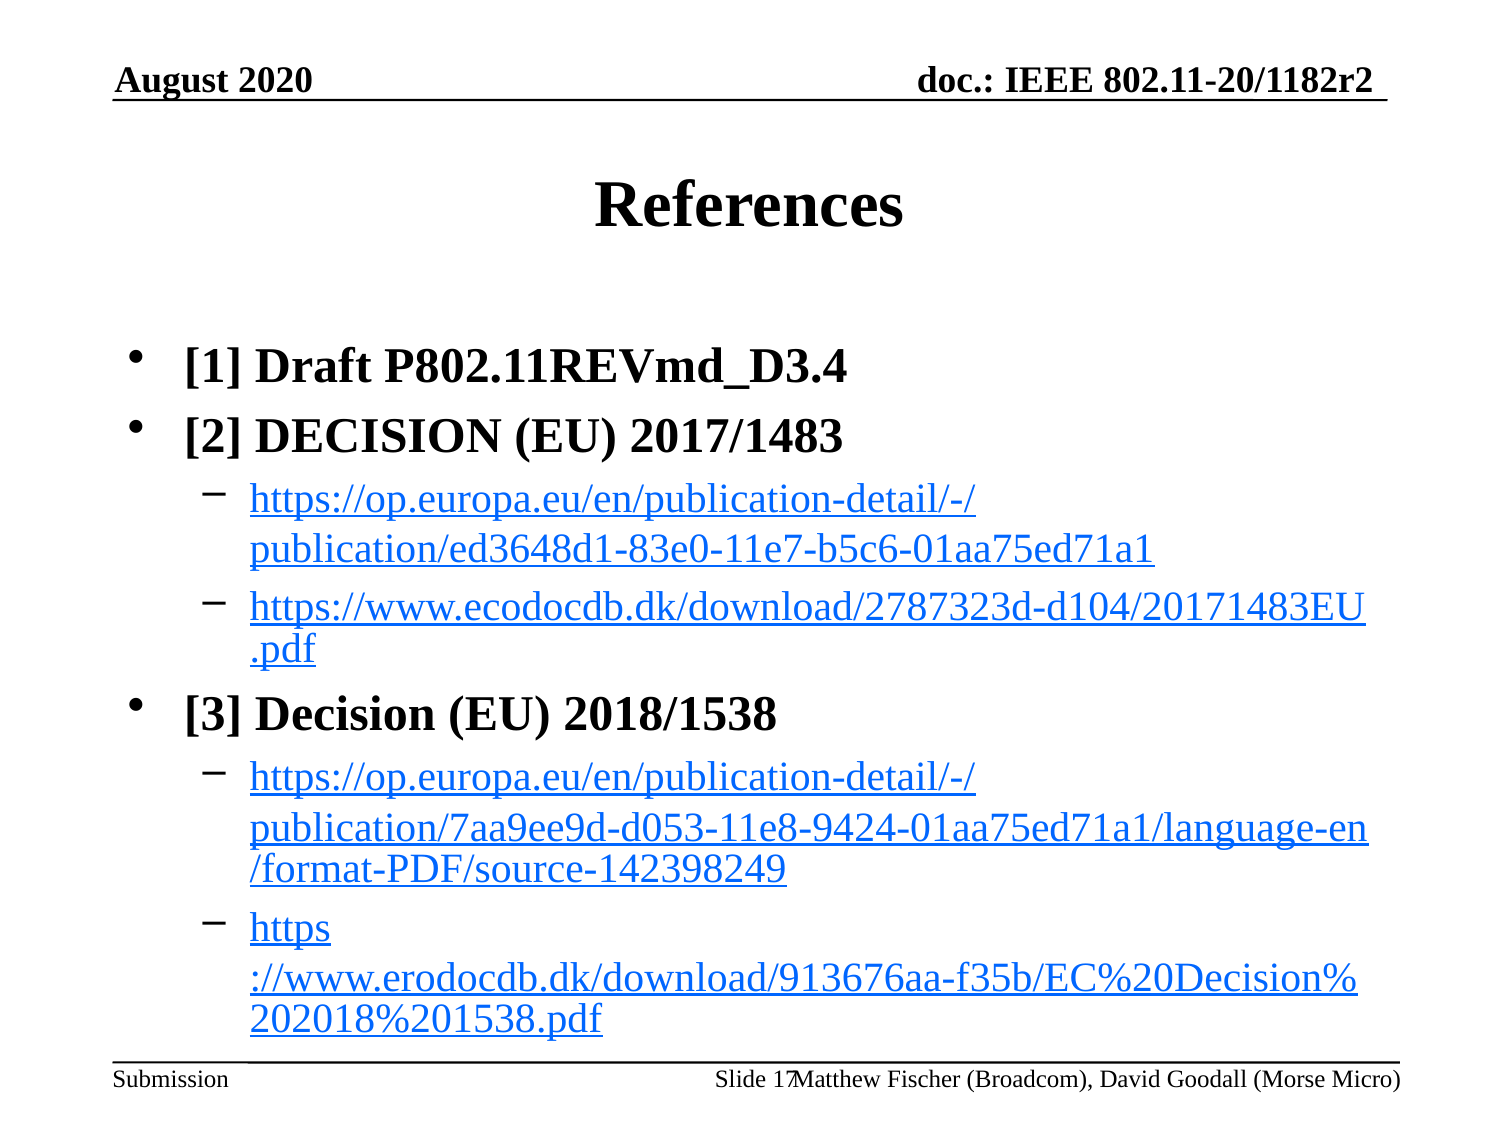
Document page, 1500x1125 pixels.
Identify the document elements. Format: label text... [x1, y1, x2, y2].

footer Matthew Fischer (Broadcom), David Goodall (Morse Micro) [800, 1061, 1402, 1093]
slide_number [114, 54, 316, 101]
title References [112, 112, 1388, 288]
list [1] Draft P802.11REVmd_D3.4 [2] DECISION (EU) 2017/1483 https://op.europa.eu/en/publication-detail/-/publication/ed3648d1-83e0-11e7-b5c6-01aa75ed71a1 https://www.ecodocdb.dk/download/2787323d-d104/20171483EU.pdf [3] Decision (EU) 2018/1538 https://op.europa.eu/en/publication-detail/-/publication/7aa9ee9d-d053-11e8-9424-01aa75ed71a1/language-en/format-PDF/source-142398249 https://www.erodocdb.dk/download/913676aa-f35b/EC%20Decision%202018%201538.pdf [112, 324, 1388, 1001]
slide_number Slide 17 [712, 1061, 800, 1093]
